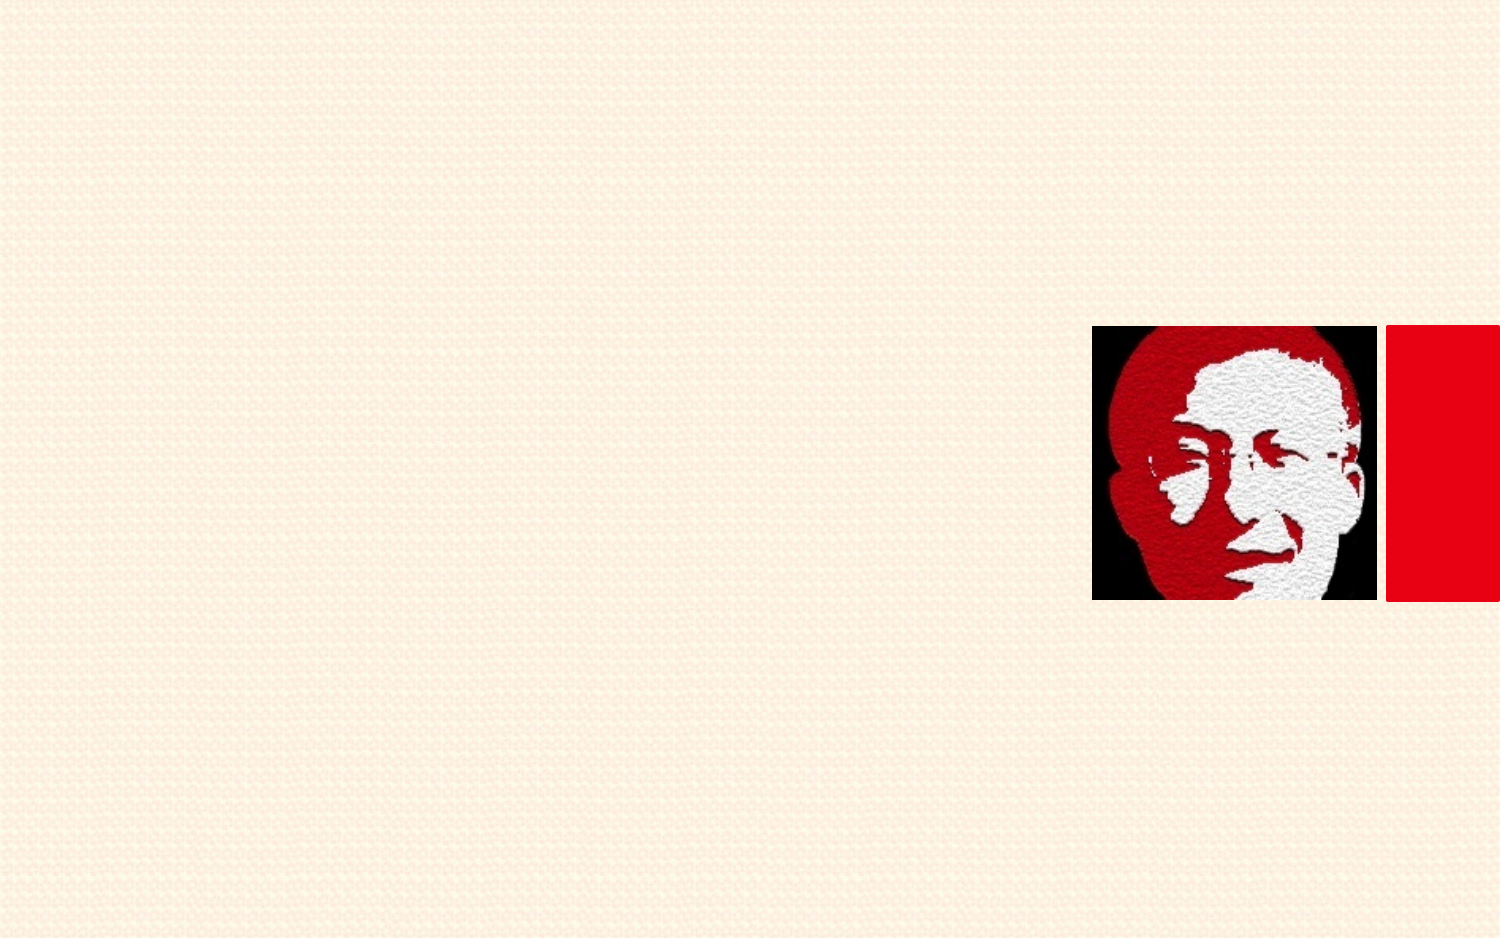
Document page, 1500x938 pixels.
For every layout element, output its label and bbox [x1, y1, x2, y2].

text_box [1386, 325, 1500, 602]
picture [0, 0, 1500, 938]
